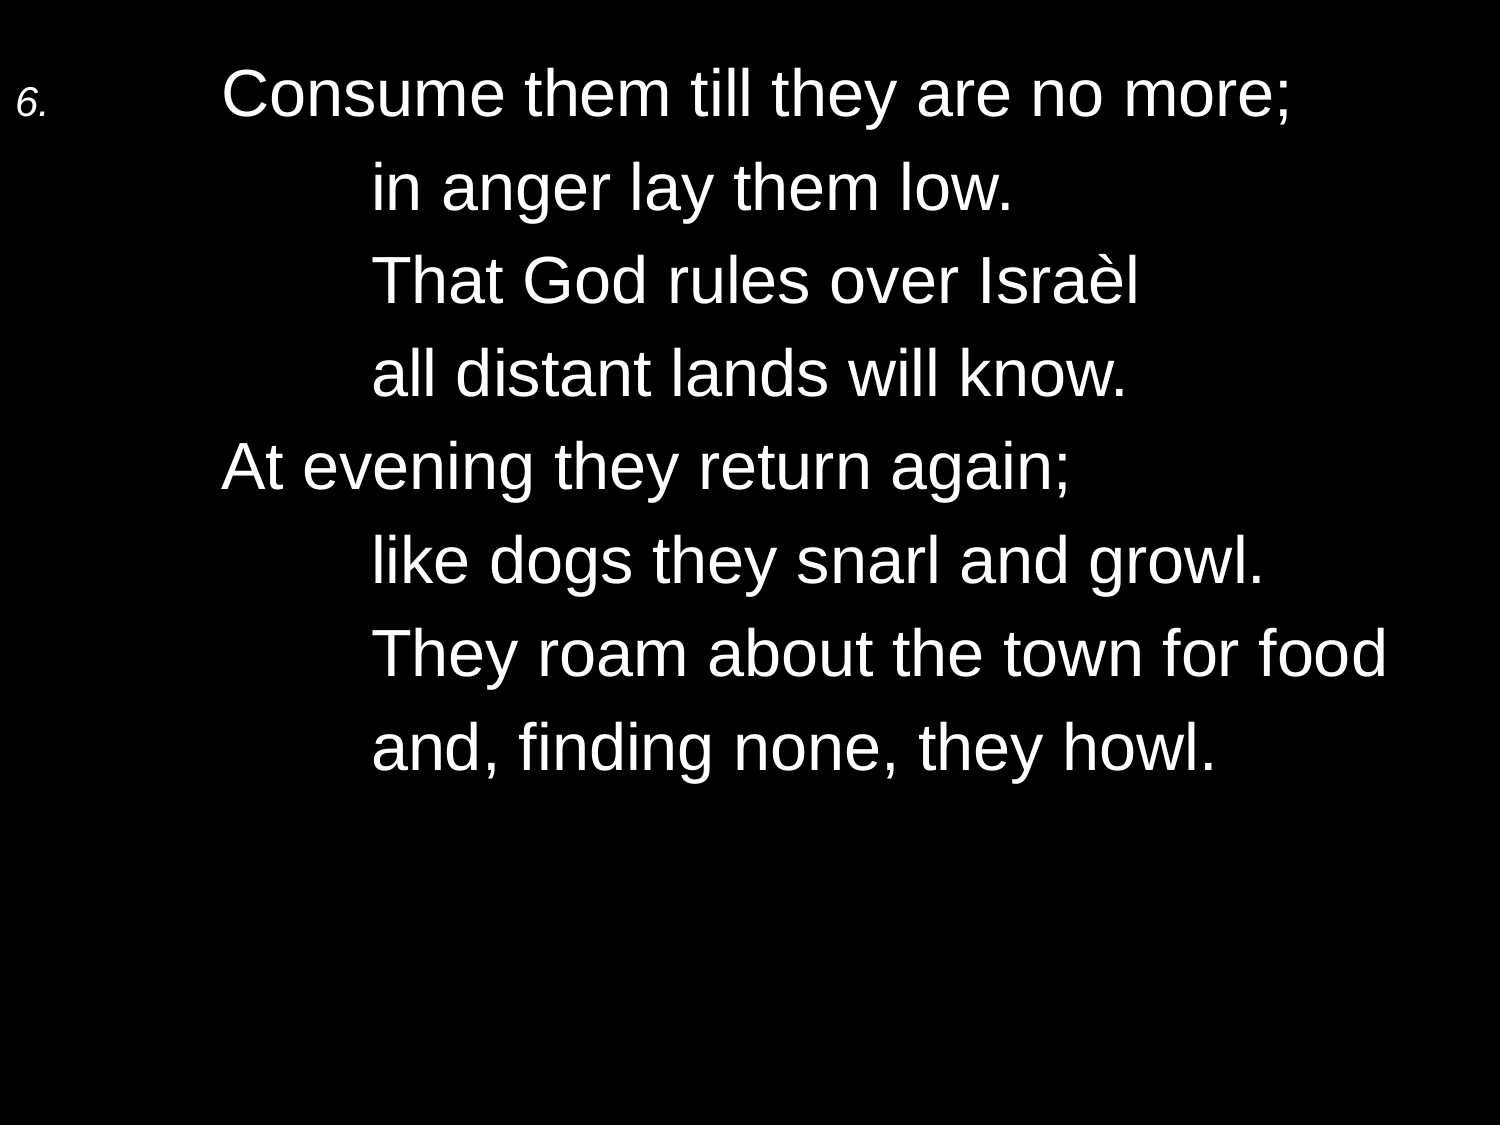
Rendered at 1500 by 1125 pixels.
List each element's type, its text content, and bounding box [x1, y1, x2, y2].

list 6. Consume them till they are no more; in anger lay them low. That God rules over Israèl all distant lands will know. At evening they return again; like dogs they snarl and growl. They roam about the town for food and, finding none, they howl. [0, 42, 1500, 1047]
